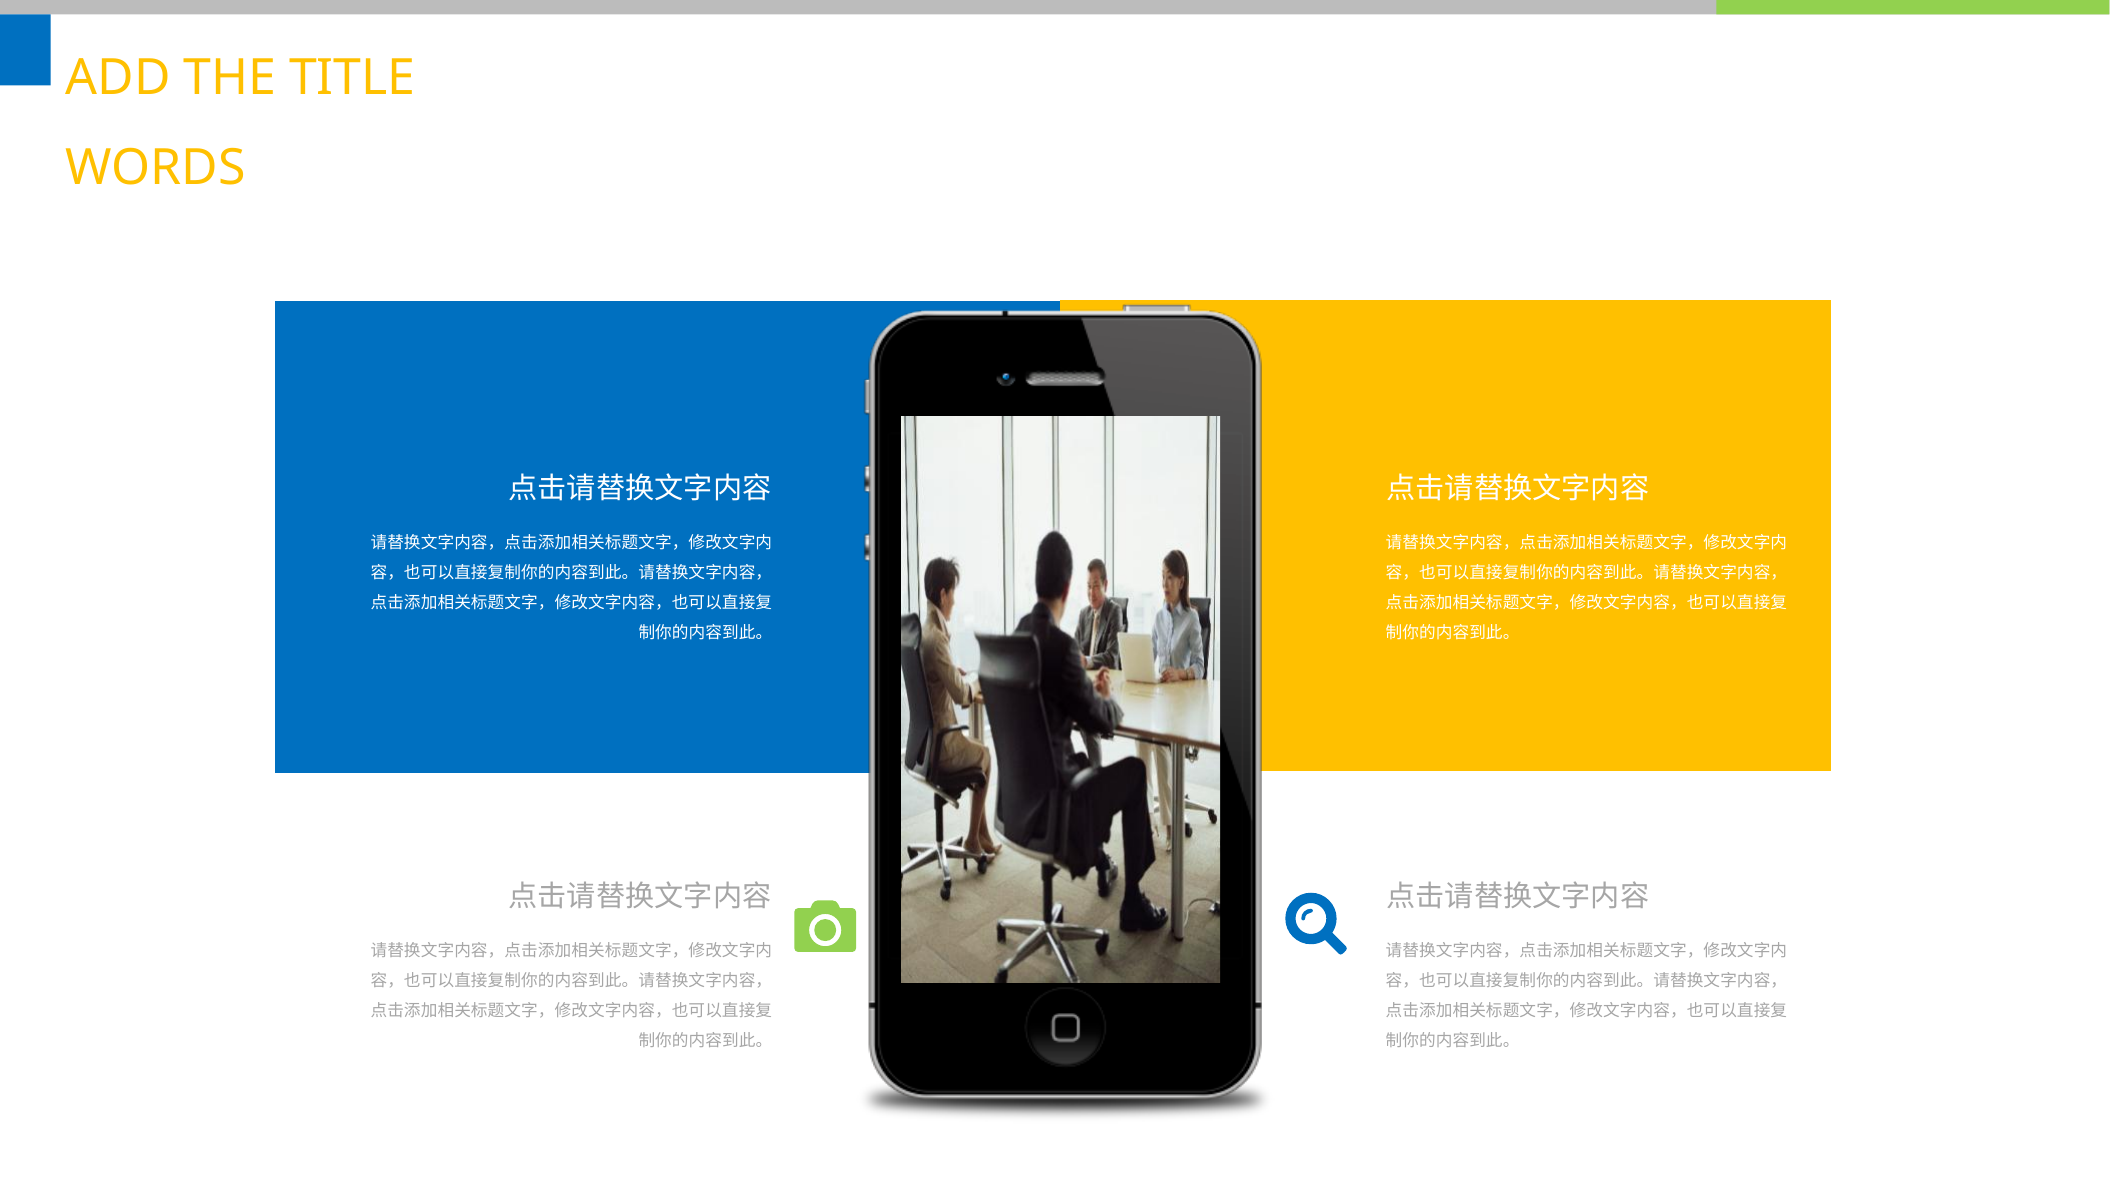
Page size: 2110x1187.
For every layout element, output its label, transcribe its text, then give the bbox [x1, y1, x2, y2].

text_box 请替换文字内容，点击添加相关标题文字，修改文字内容，也可以直接复制你的内容到此。请替换文字内容，点击添加相关标题文字，修改文字内容，也可以直接复制你的内容到此。 [344, 921, 789, 1058]
text_box ADD THE TITLE WORDS [50, 7, 583, 202]
text_box 点击请替换文字内容 [1370, 869, 1667, 921]
text_box [900, 415, 1221, 984]
text_box [849, 238, 1282, 1154]
text_box [274, 300, 849, 773]
text_box 点击请替换文字内容 [491, 461, 788, 513]
text_box 请替换文字内容，点击添加相关标题文字，修改文字内容，也可以直接复制你的内容到此。请替换文字内容，点击添加相关标题文字，修改文字内容，也可以直接复制你的内容到此。 [1369, 921, 1814, 1058]
text_box 请替换文字内容，点击添加相关标题文字，修改文字内容，也可以直接复制你的内容到此。请替换文字内容，点击添加相关标题文字，修改文字内容，也可以直接复制你的内容到此。 [344, 514, 789, 651]
text_box 请替换文字内容，点击添加相关标题文字，修改文字内容，也可以直接复制你的内容到此。请替换文字内容，点击添加相关标题文字，修改文字内容，也可以直接复制你的内容到此。 [1369, 514, 1814, 651]
text_box [1285, 892, 1347, 955]
text_box [794, 900, 857, 952]
text_box 点击请替换文字内容 [491, 869, 788, 921]
text_box 点击请替换文字内容 [1370, 461, 1667, 513]
text_box [1282, 300, 1832, 772]
